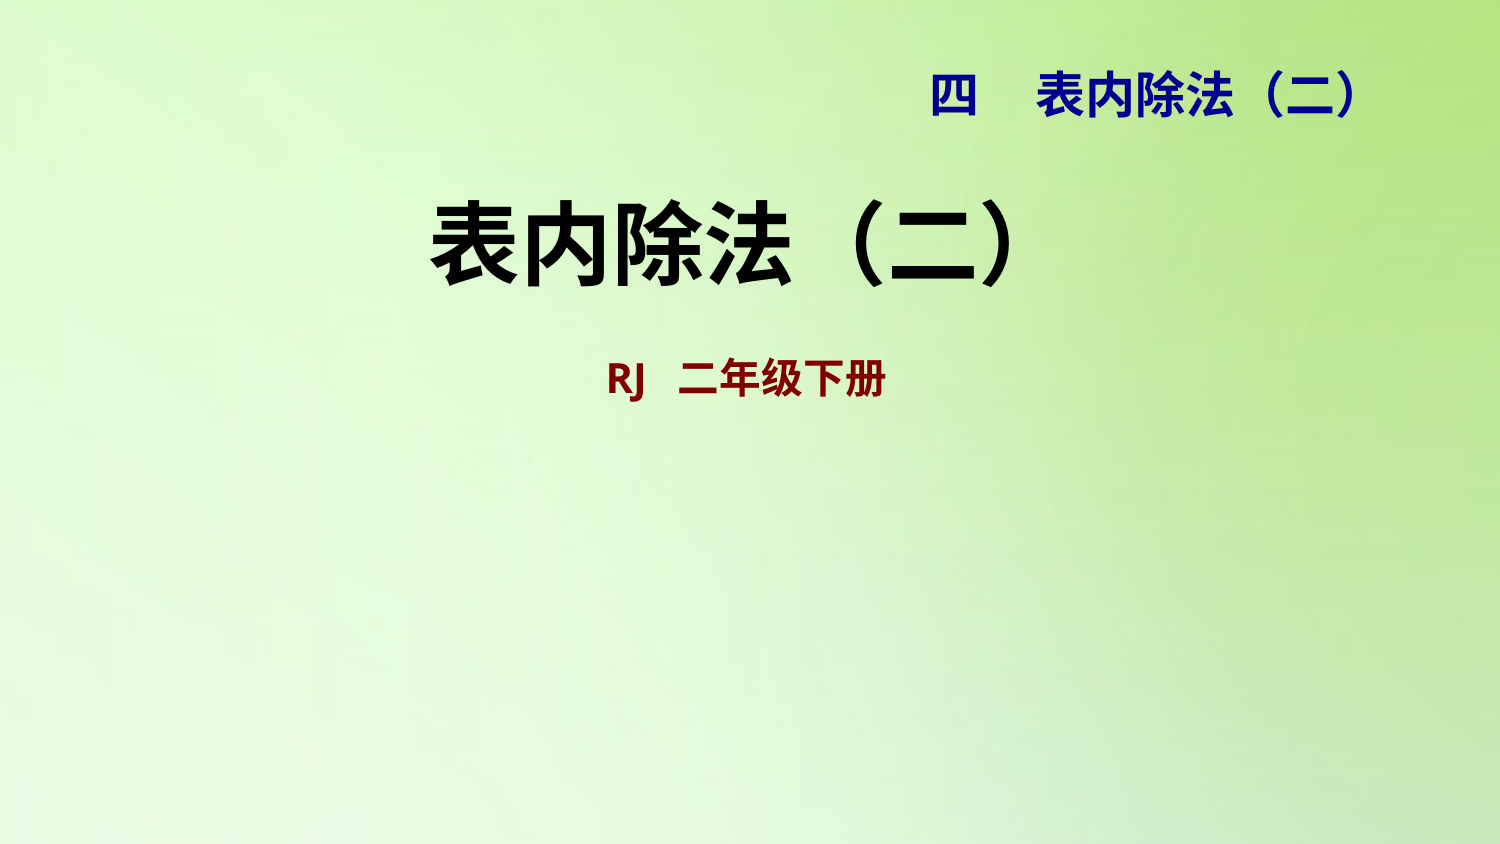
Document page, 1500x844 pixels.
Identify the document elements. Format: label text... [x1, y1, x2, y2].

text_box 表内除法（二） [81, 179, 1419, 306]
picture [0, 0, 1500, 844]
text_box RJ 二年级下册 [527, 343, 975, 410]
text_box 四 表内除法（二） [903, 55, 1402, 132]
